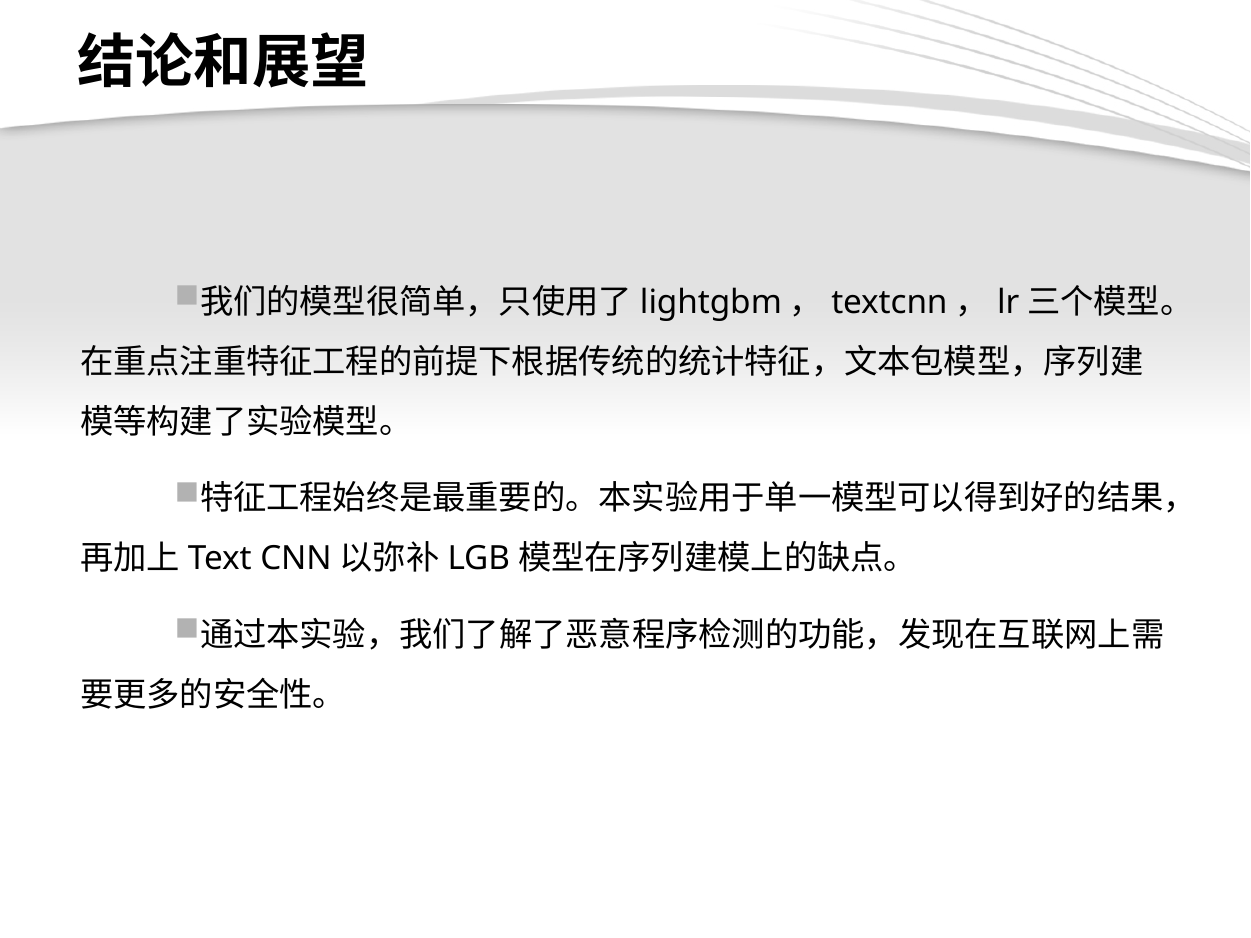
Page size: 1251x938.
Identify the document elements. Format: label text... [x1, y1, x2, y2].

picture [0, 0, 1250, 938]
title 结论和展望 [62, 0, 1188, 119]
text_box 我们的模型很简单，只使用了lightgbm，textcnn，lr三个模型。在重点注重特征工程的前提下根据传统的统计特征，文本包模型，序列建模等构建了实验模型。 特征工程始终是最重要的。本实验用于单一模型可以得到好的结果，再加上Text CNN以弥补LGB模型在序列建模上的缺点。 通过本实验，我们了解了恶意程序检测的功能，发现在互联网上需要更多的安全性。 [65, 252, 1192, 720]
